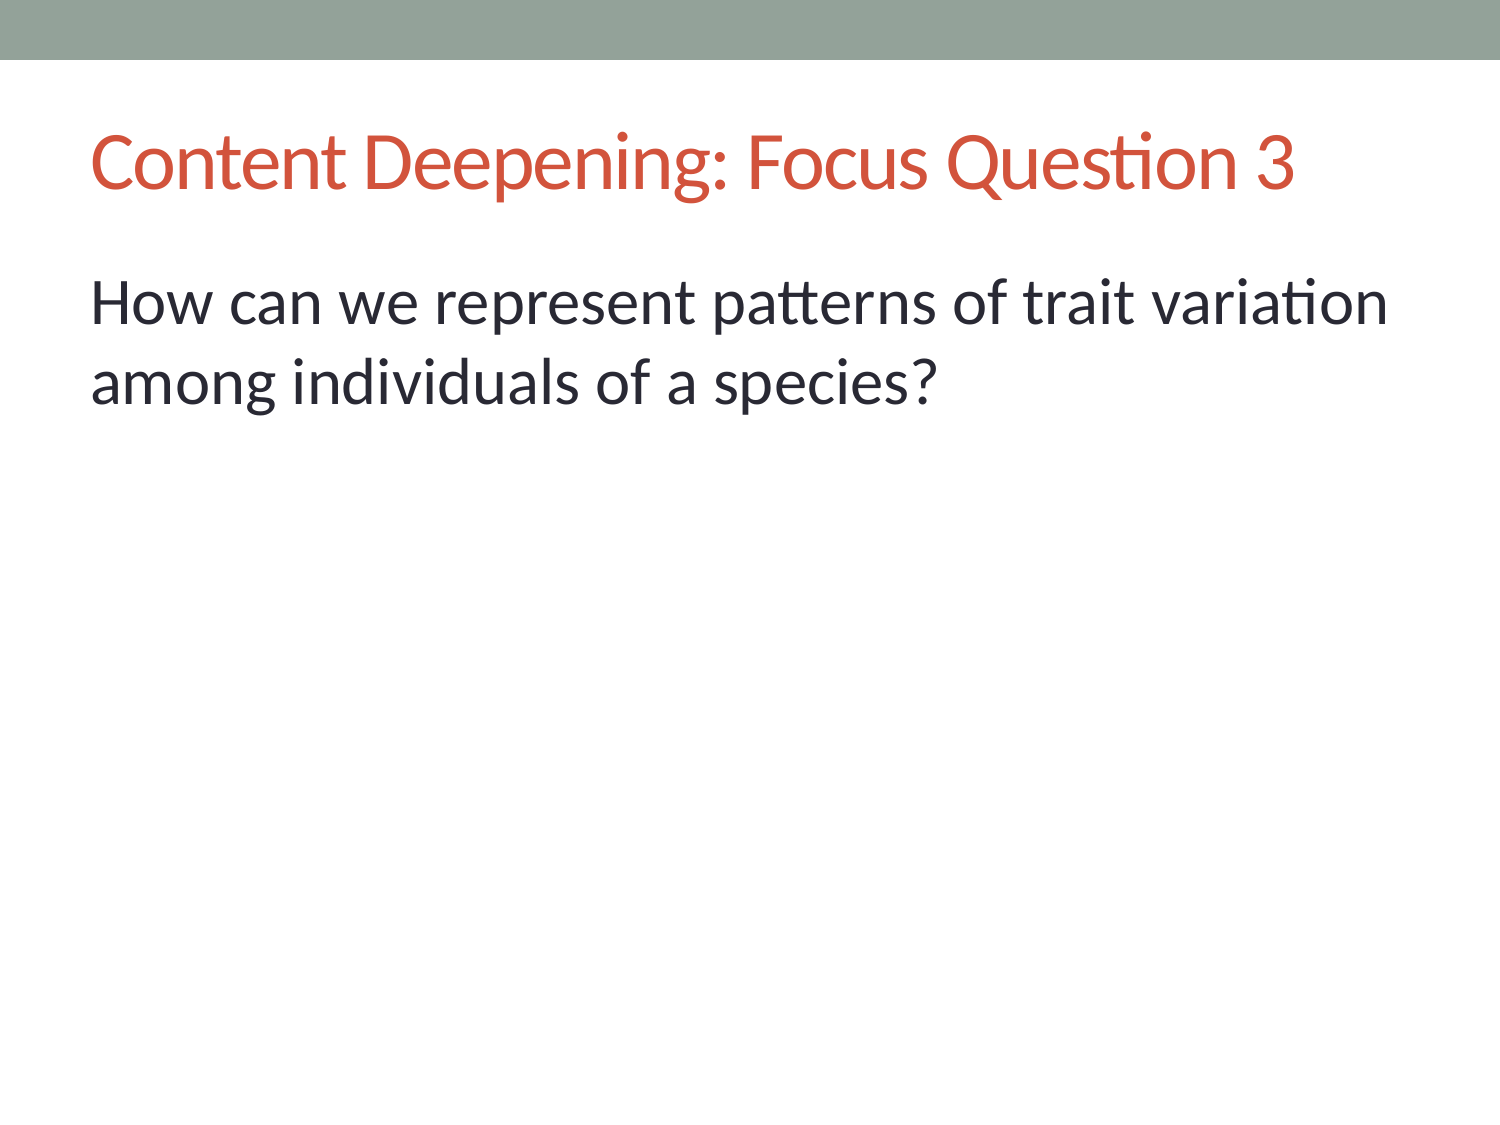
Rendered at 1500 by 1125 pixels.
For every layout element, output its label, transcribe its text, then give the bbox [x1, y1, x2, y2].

title Content Deepening: Focus Question 3 [75, 62, 1425, 250]
list How can we represent patterns of trait variation among individuals of a species? [75, 249, 1413, 488]
